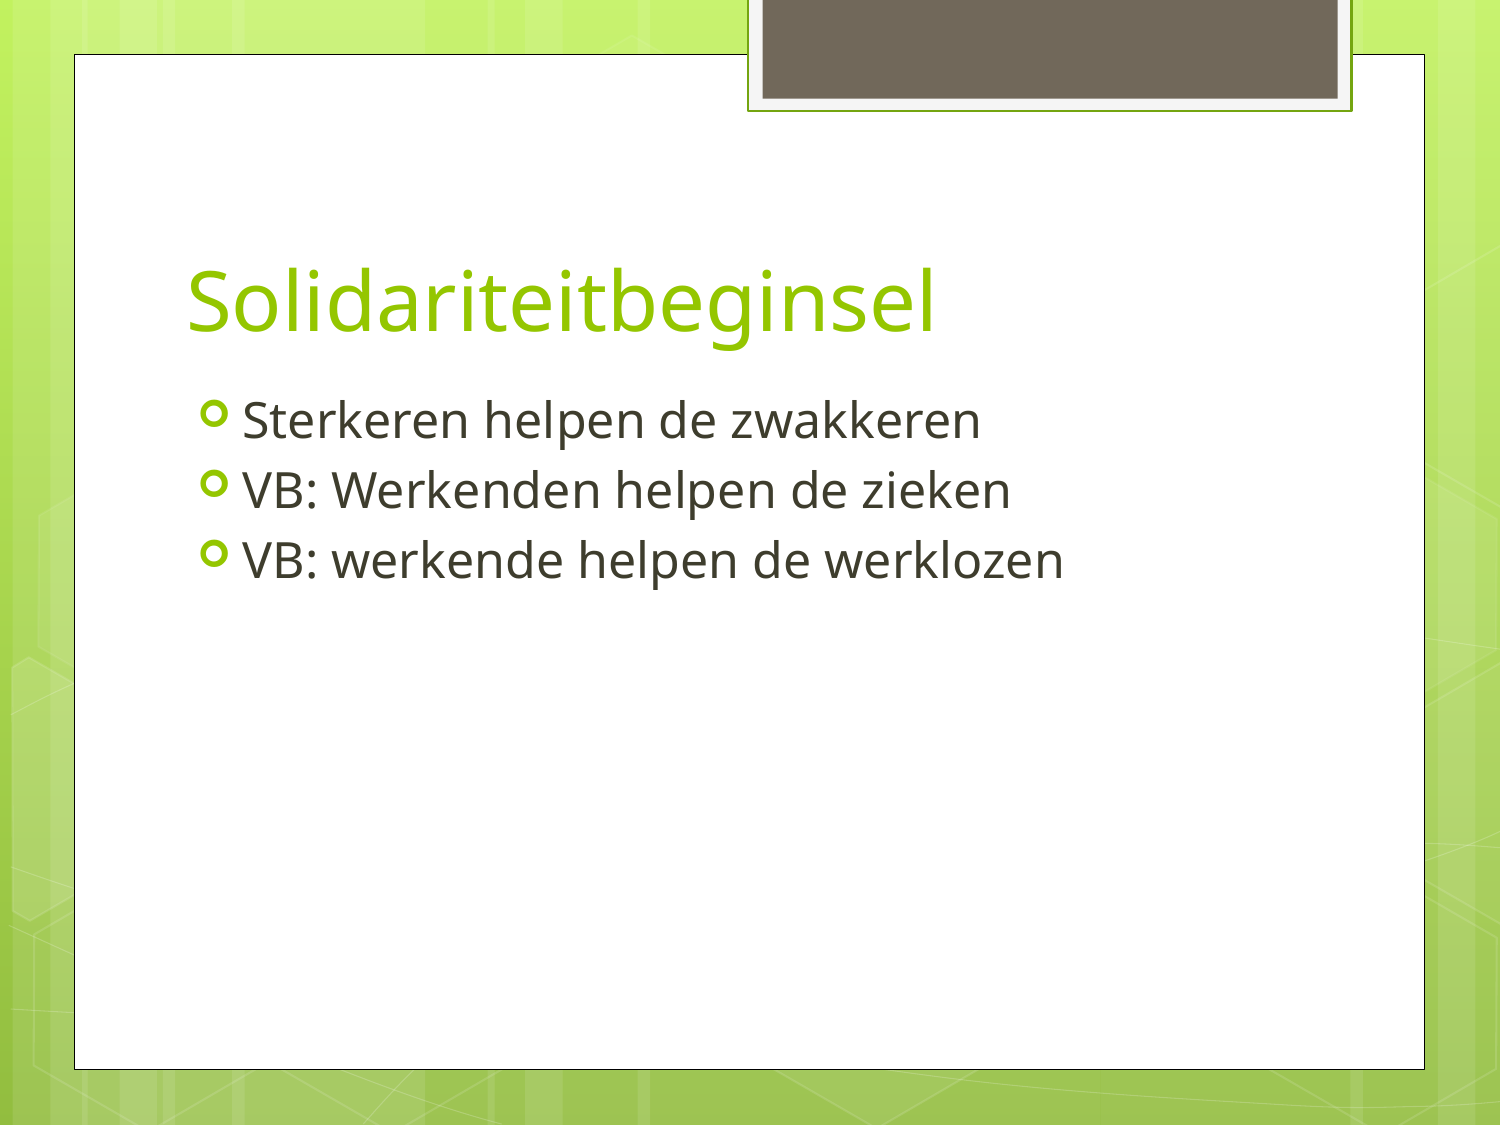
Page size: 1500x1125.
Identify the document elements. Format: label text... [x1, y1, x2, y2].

list Sterkeren helpen de zwakkeren VB: Werkenden helpen de zieken VB: werkende helpen de werklozen [171, 381, 1283, 957]
title Solidariteitbeginsel [171, 168, 1324, 357]
